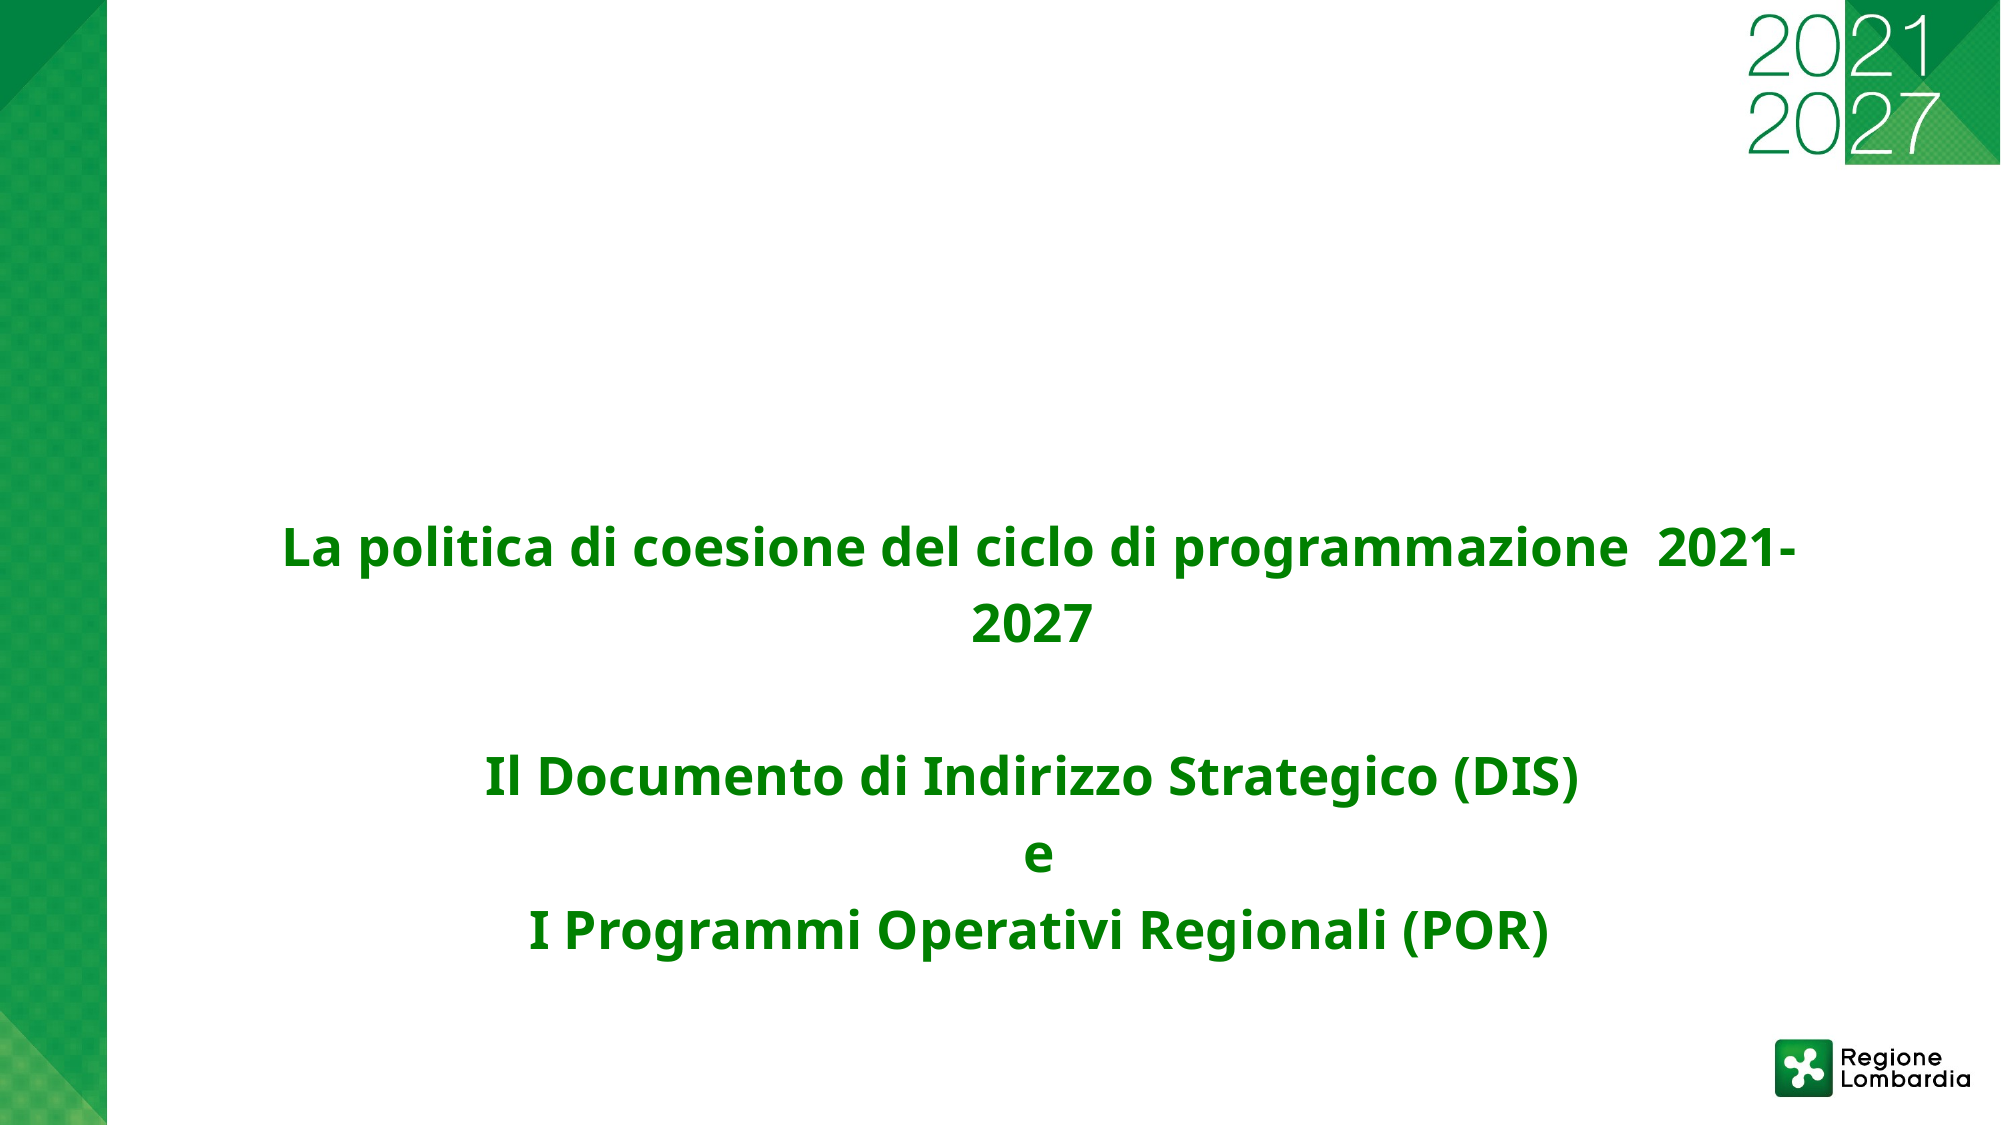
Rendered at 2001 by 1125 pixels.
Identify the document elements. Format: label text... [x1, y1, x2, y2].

picture [0, 0, 2001, 1125]
text_box La politica di coesione del ciclo di programmazione 2021-2027 Il Documento di Indirizzo Strategico (DIS) e I Programmi Operativi Regionali (POR) [201, 148, 1878, 977]
